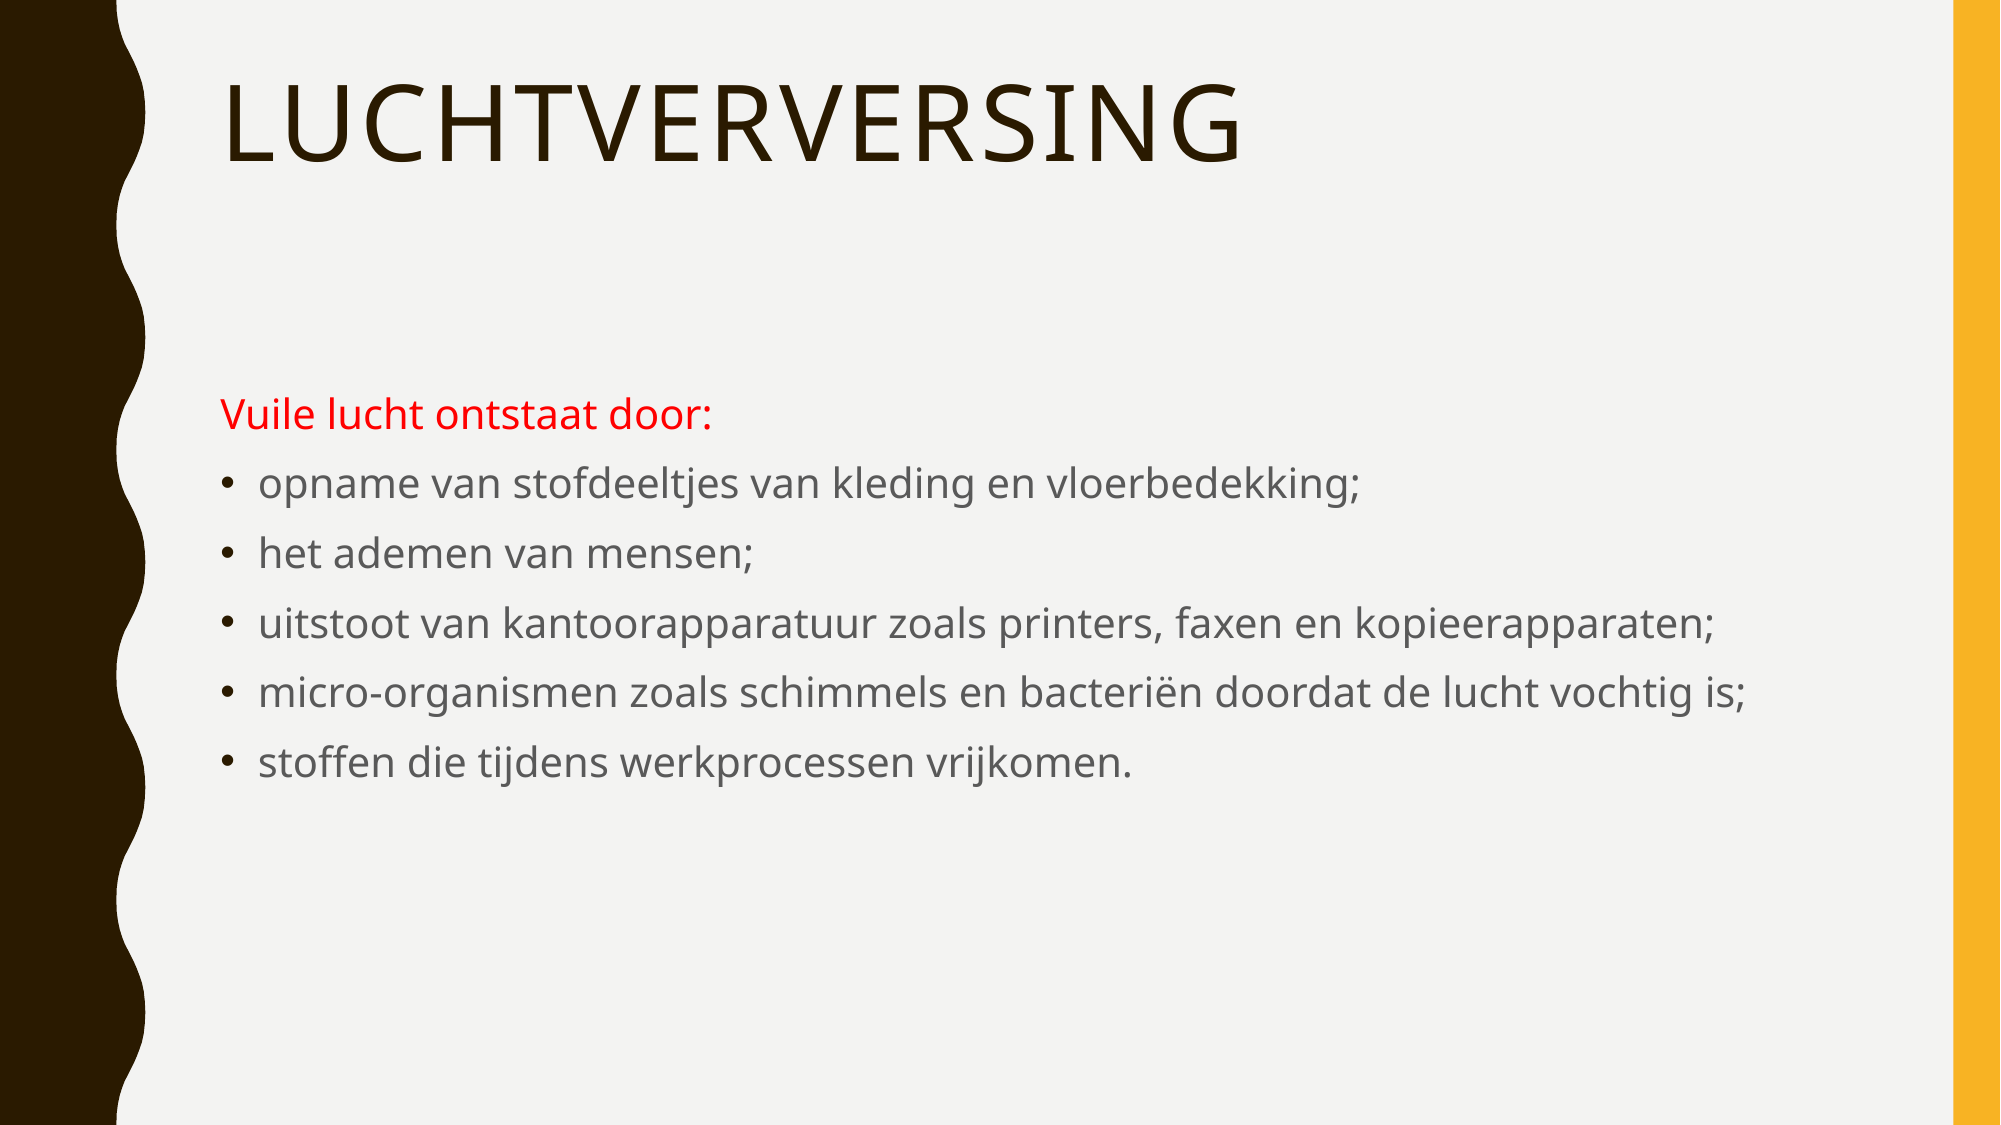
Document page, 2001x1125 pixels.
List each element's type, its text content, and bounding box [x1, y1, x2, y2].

title Luchtverversing [205, 62, 1875, 308]
list Vuile lucht ontstaat door: opname van stofdeeltjes van kleding en vloerbedekking; het ademen van mensen; uitstoot van kantoorapparatuur zoals printers, faxen en kopieerapparaten; micro-organismen zoals schimmels en bacteriën doordat de lucht vochtig is; stoffen die tijdens werkprocessen vrijkomen. [205, 375, 1875, 965]
